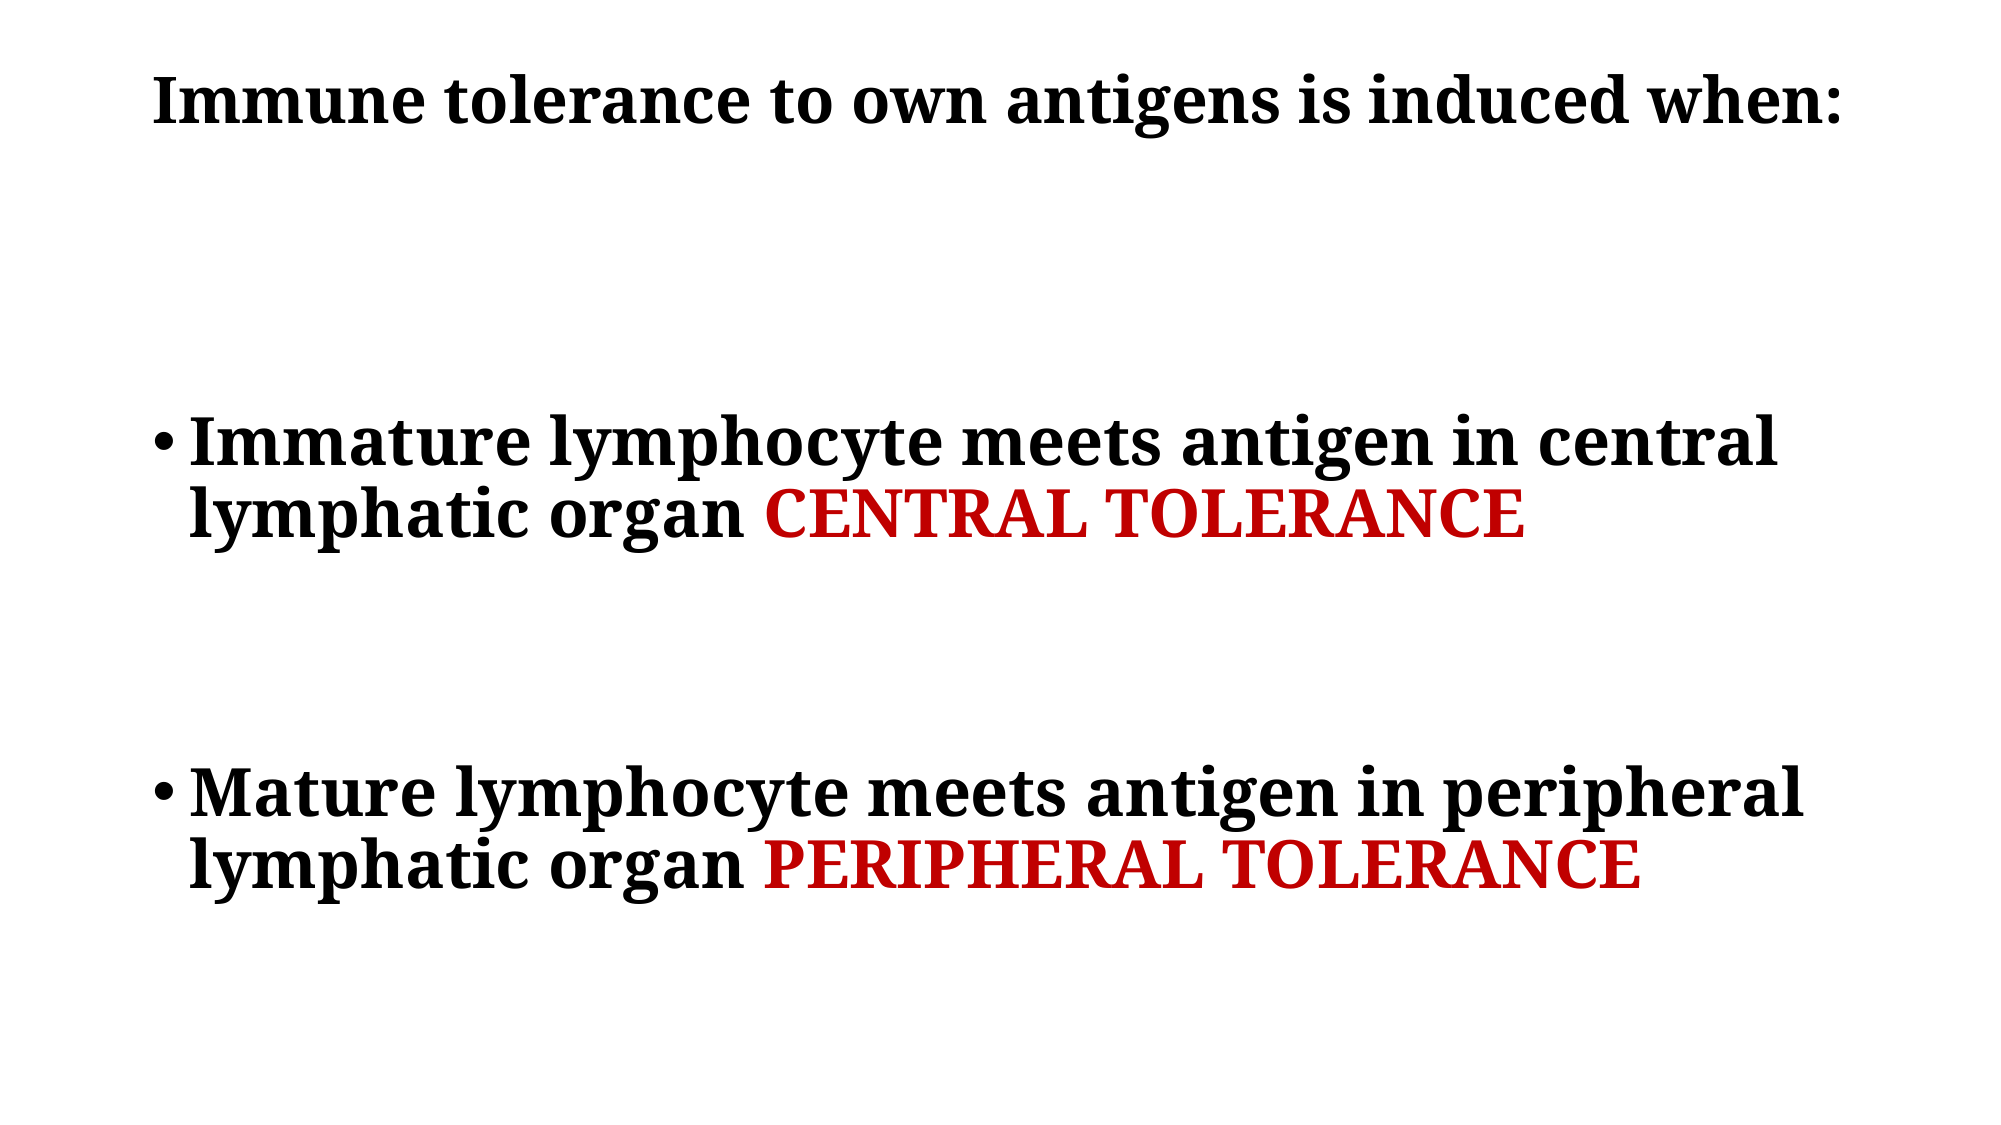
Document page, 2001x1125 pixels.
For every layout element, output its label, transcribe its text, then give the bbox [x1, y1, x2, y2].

list Immature lymphocyte meets antigen in central lymphatic organ CENTRAL TOLERANCE Mature lymphocyte meets antigen in peripheral lymphatic organ PERIPHERAL TOLERANCE [137, 299, 1863, 1014]
title Immune tolerance to own antigens is induced when: [137, 59, 1863, 278]
